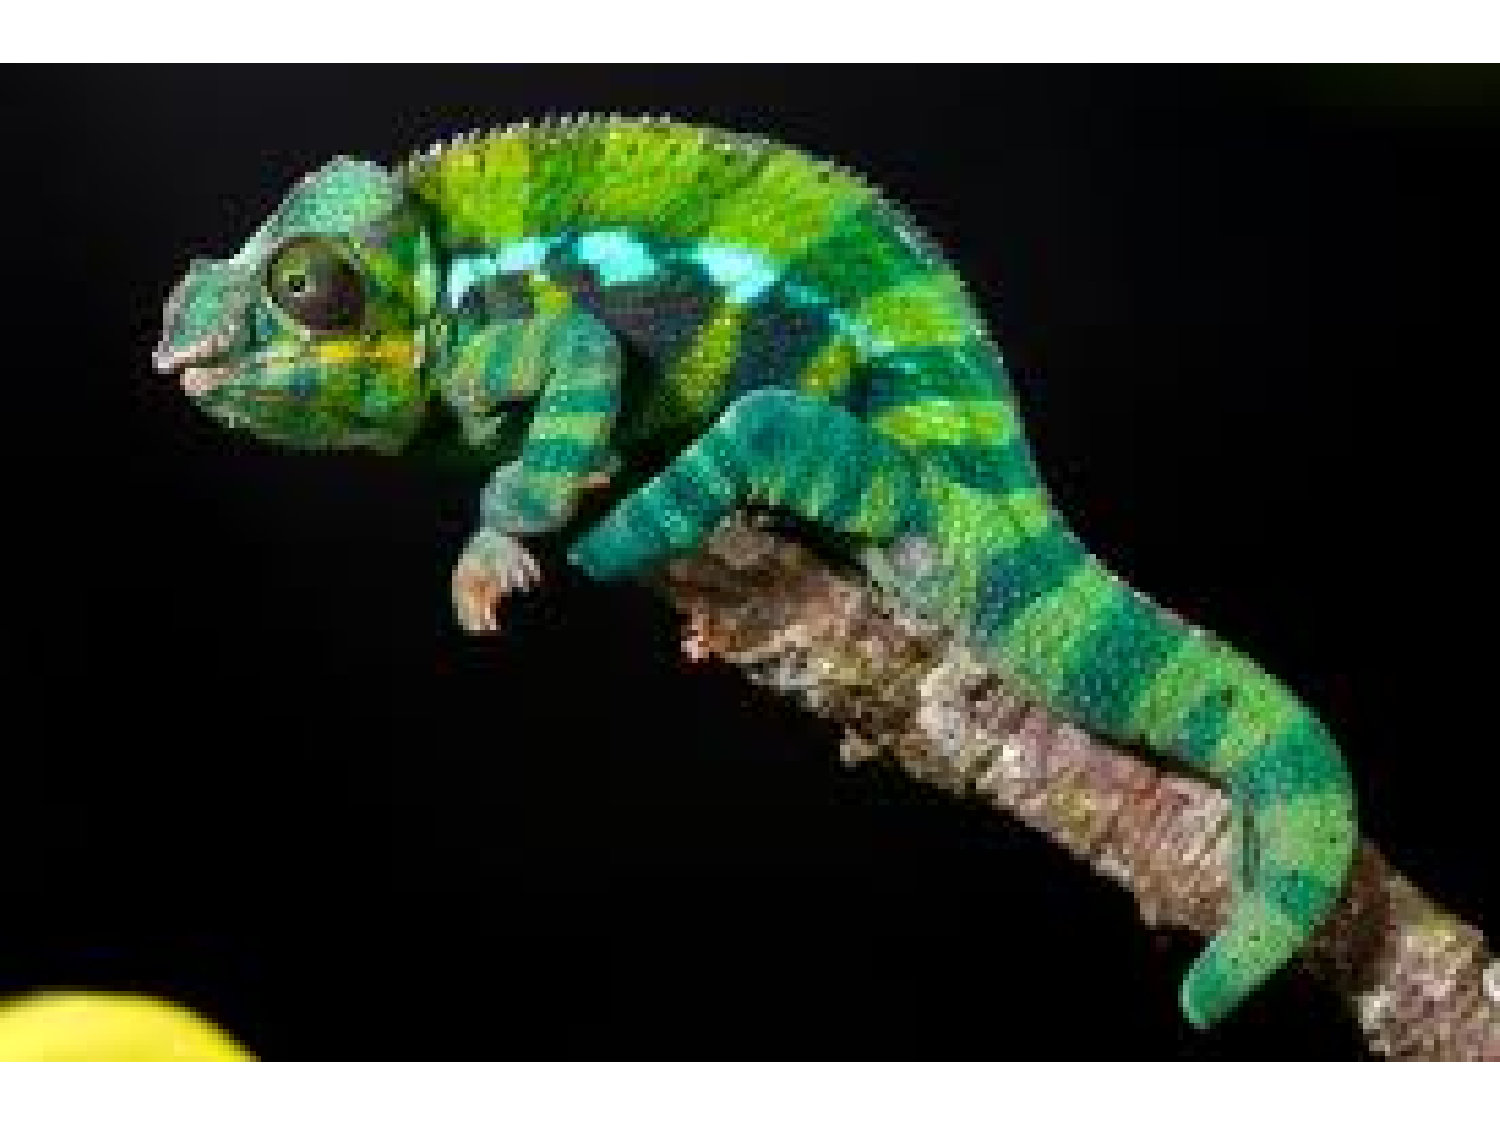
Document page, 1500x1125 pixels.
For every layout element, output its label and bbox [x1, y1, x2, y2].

picture [0, 63, 1500, 1062]
